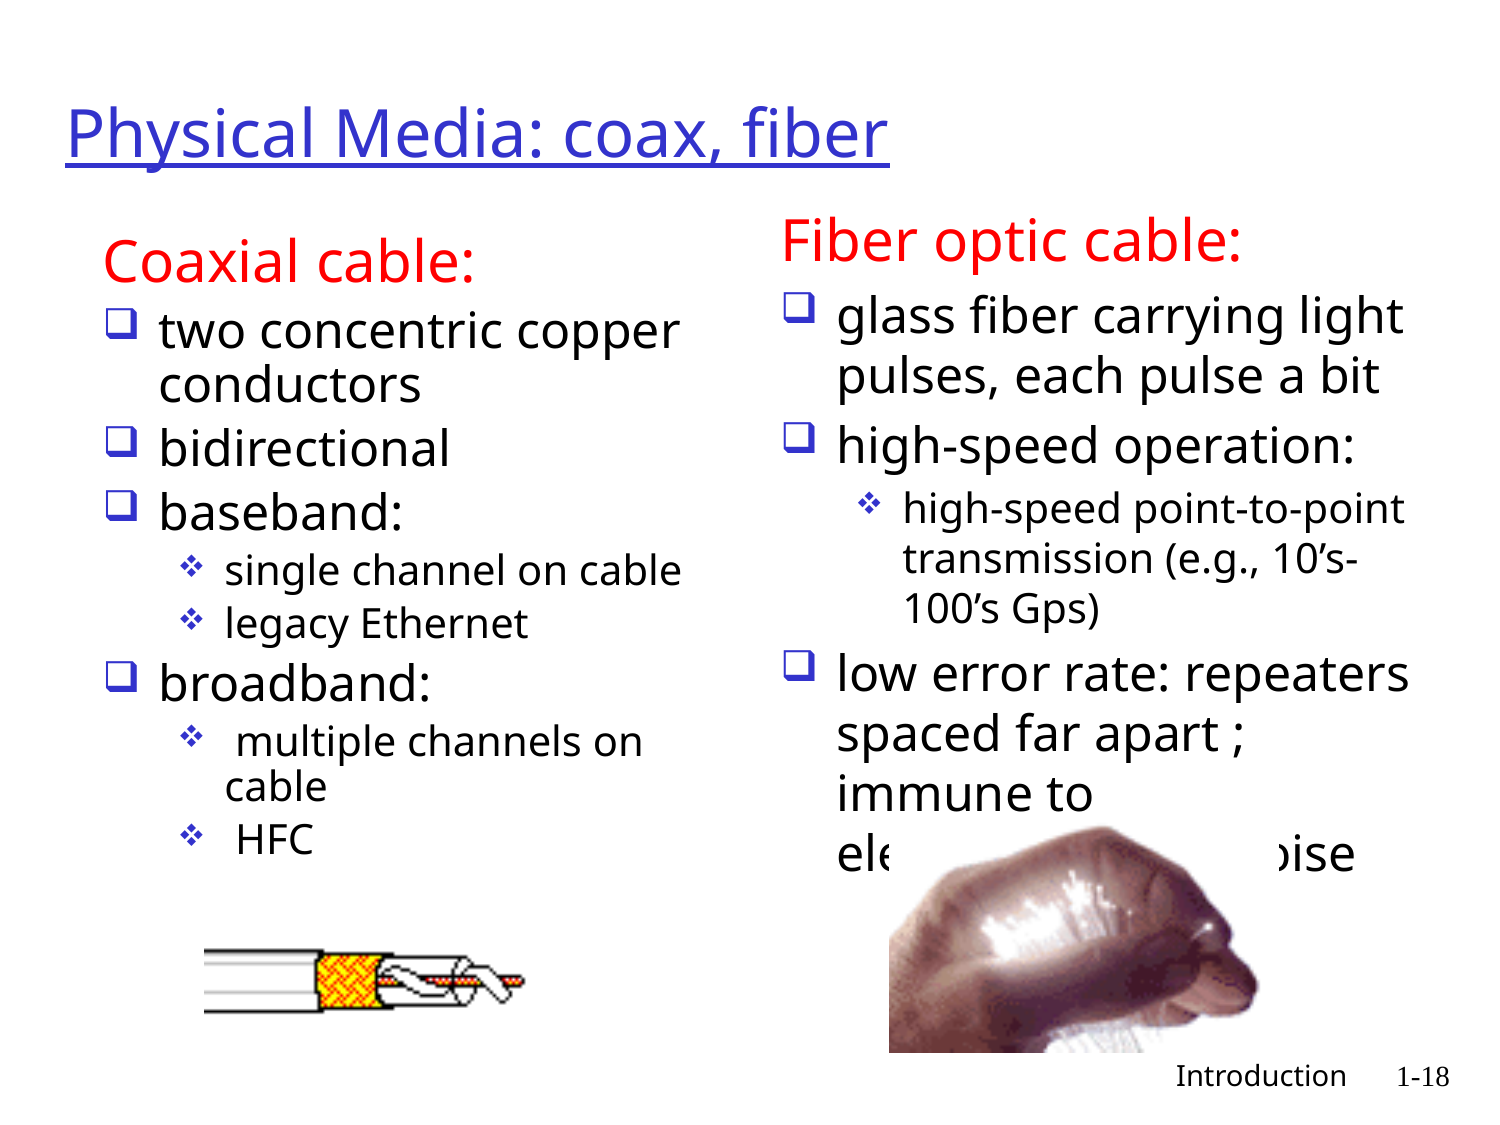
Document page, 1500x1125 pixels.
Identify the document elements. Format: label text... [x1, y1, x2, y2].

text_box Fiber optic cable: glass fiber carrying light pulses, each pulse a bit high-speed operation: high-speed point-to-point transmission (e.g., 10’s-100’s Gps) low error rate: repeaters spaced far apart ; immune to electromagnetic noise [765, 196, 1460, 761]
picture [204, 896, 616, 1075]
title Physical Media: coax, fiber [49, 37, 1426, 226]
slide_number 1-18 [1362, 1049, 1466, 1125]
footer Introduction [887, 1049, 1362, 1125]
list Coaxial cable: two concentric copper conductors bidirectional baseband: single channel on cable legacy Ethernet broadband: multiple channels on cable HFC [87, 224, 738, 936]
picture [889, 812, 1280, 1053]
